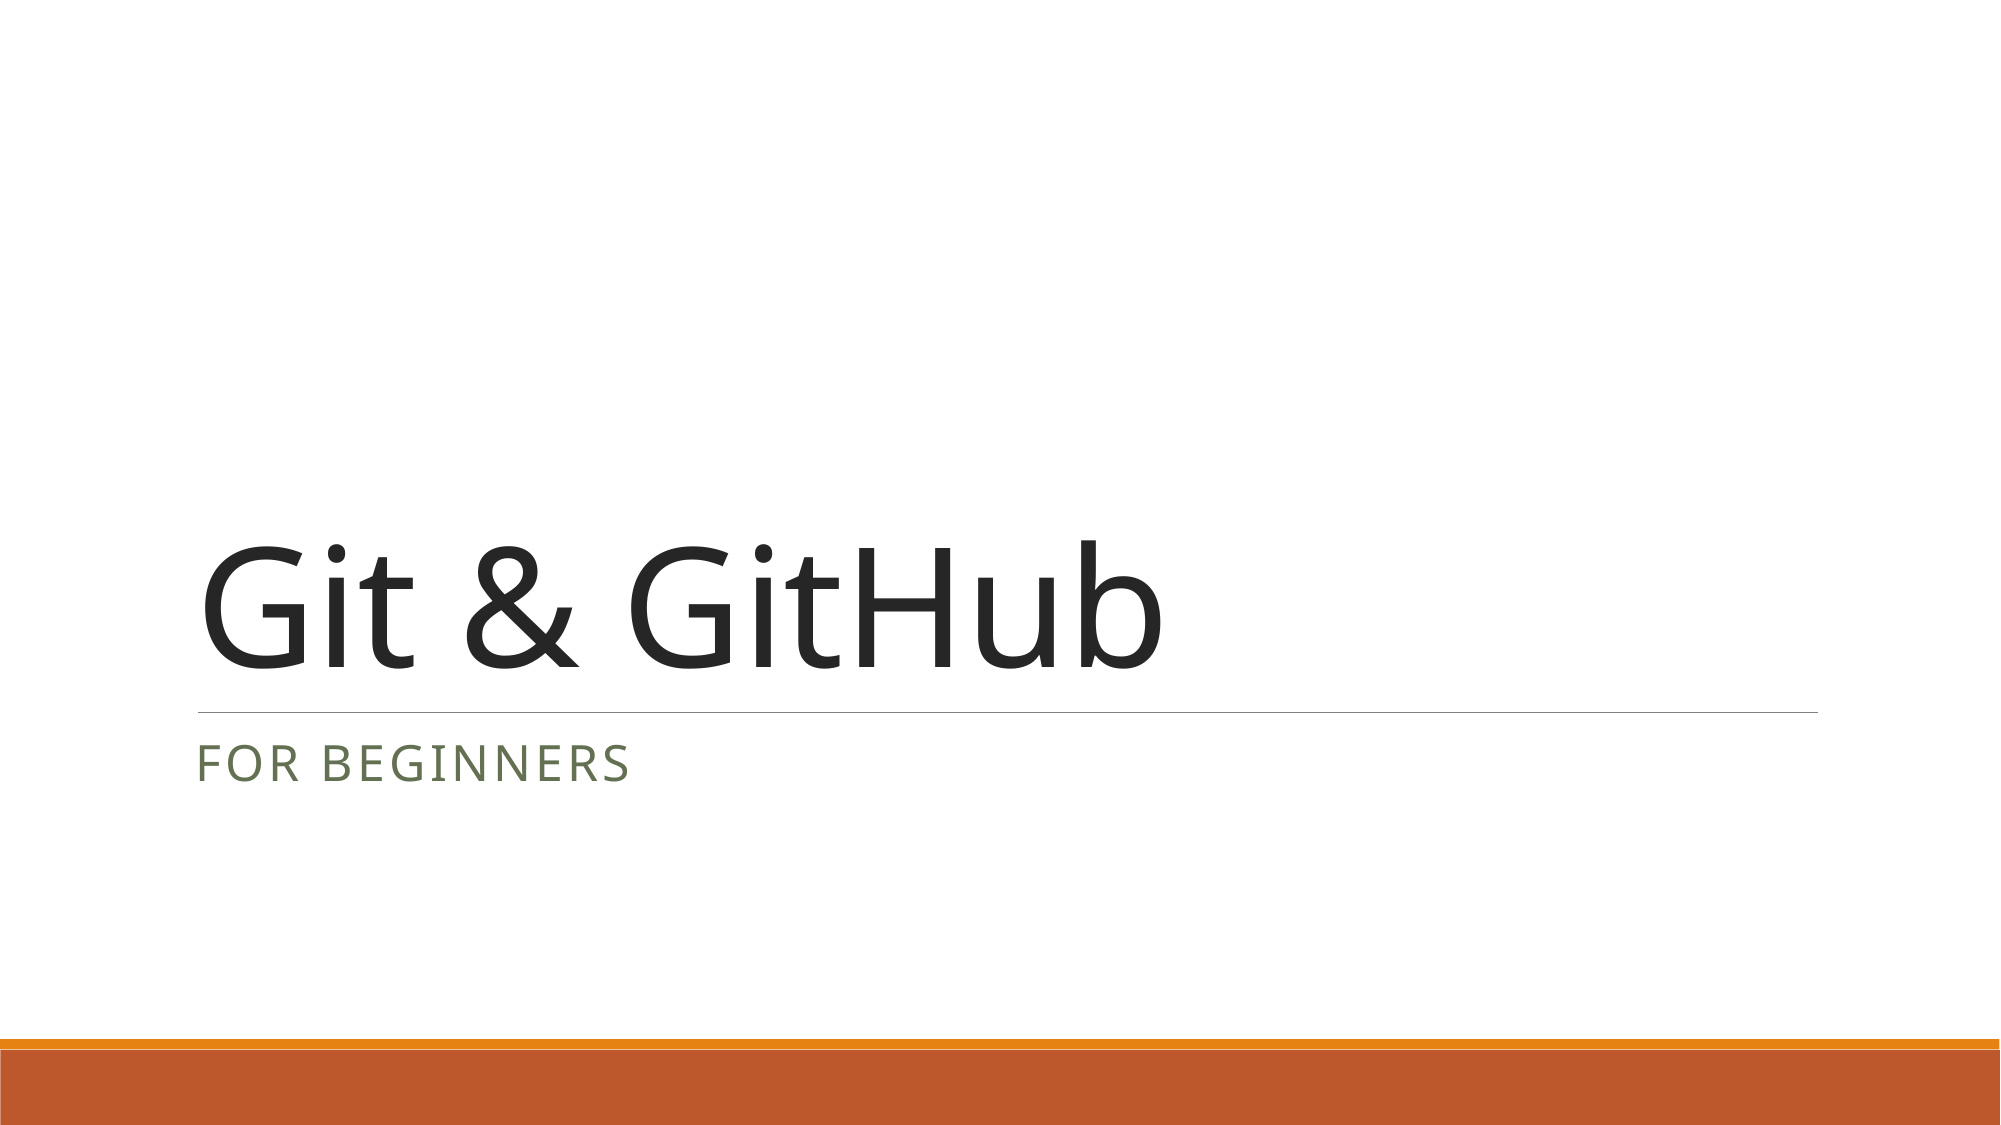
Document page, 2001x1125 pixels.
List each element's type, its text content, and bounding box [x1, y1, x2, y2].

title Git & GitHub [180, 124, 1830, 710]
subtitle For beginners [180, 730, 1831, 919]
